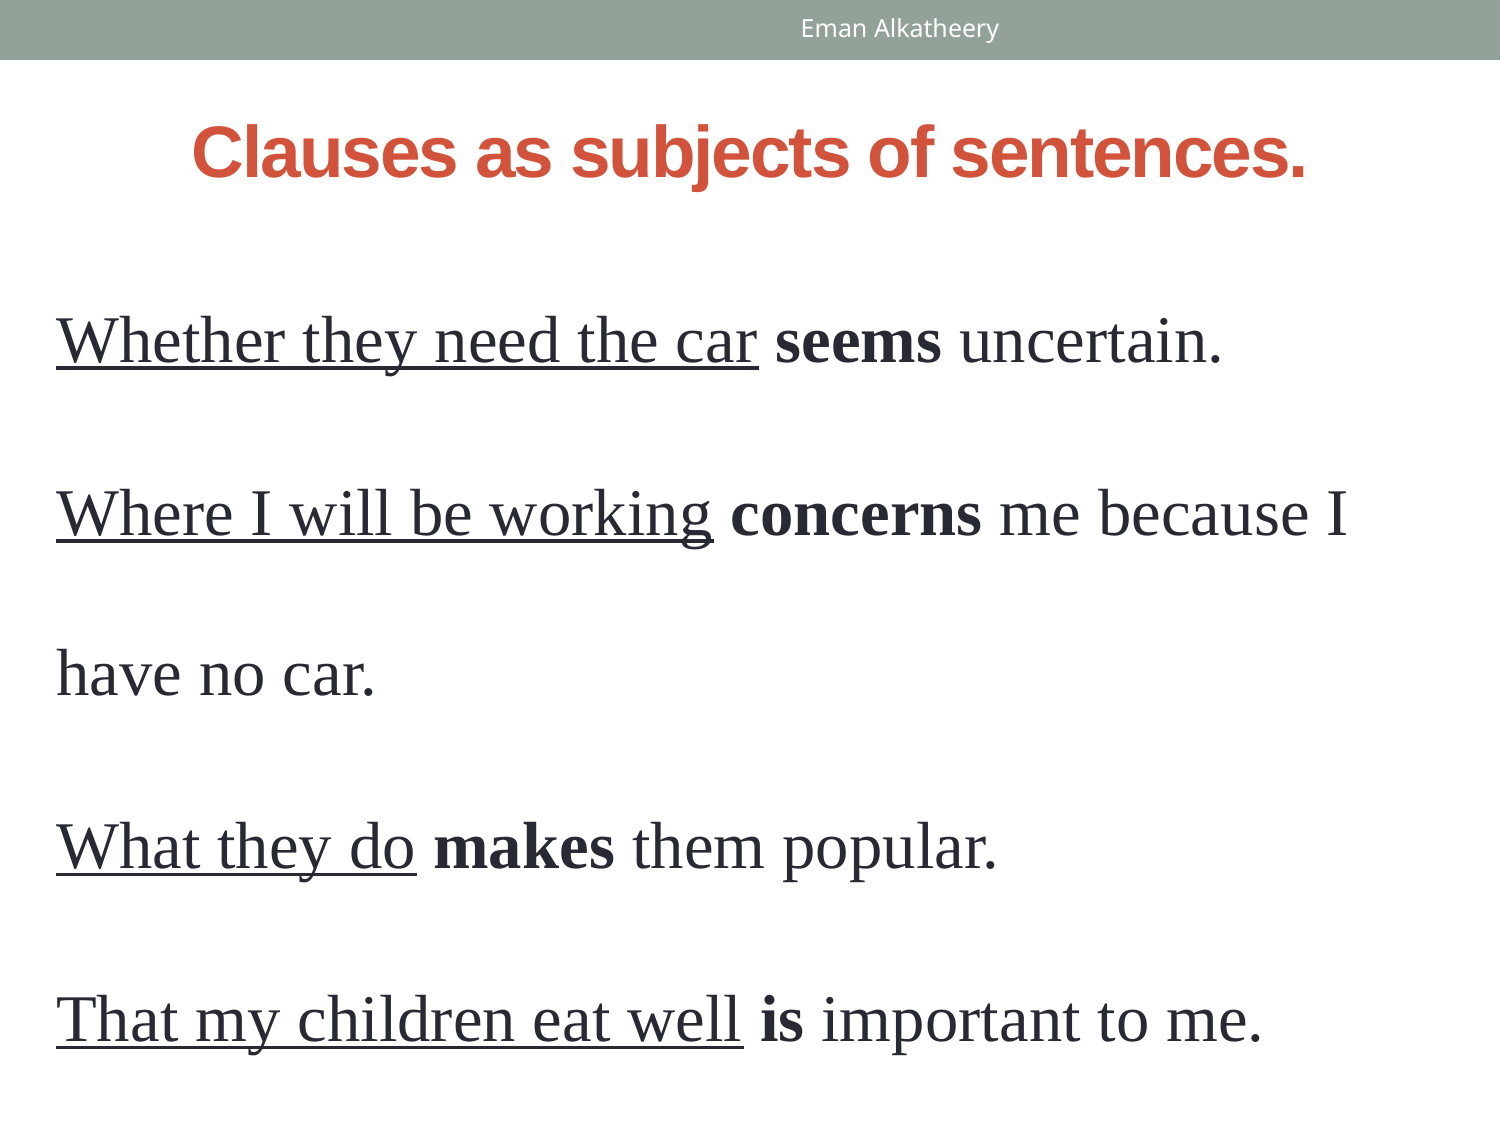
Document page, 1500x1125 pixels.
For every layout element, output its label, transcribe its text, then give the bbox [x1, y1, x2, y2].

footer Eman Alkatheery [562, 3, 1238, 57]
title Clauses as subjects of sentences. [75, 87, 1425, 208]
list Whether they need the car seems uncertain. Where I will be working concerns me because I have no car. What they do makes them popular. That my children eat well is important to me. [41, 208, 1447, 1059]
